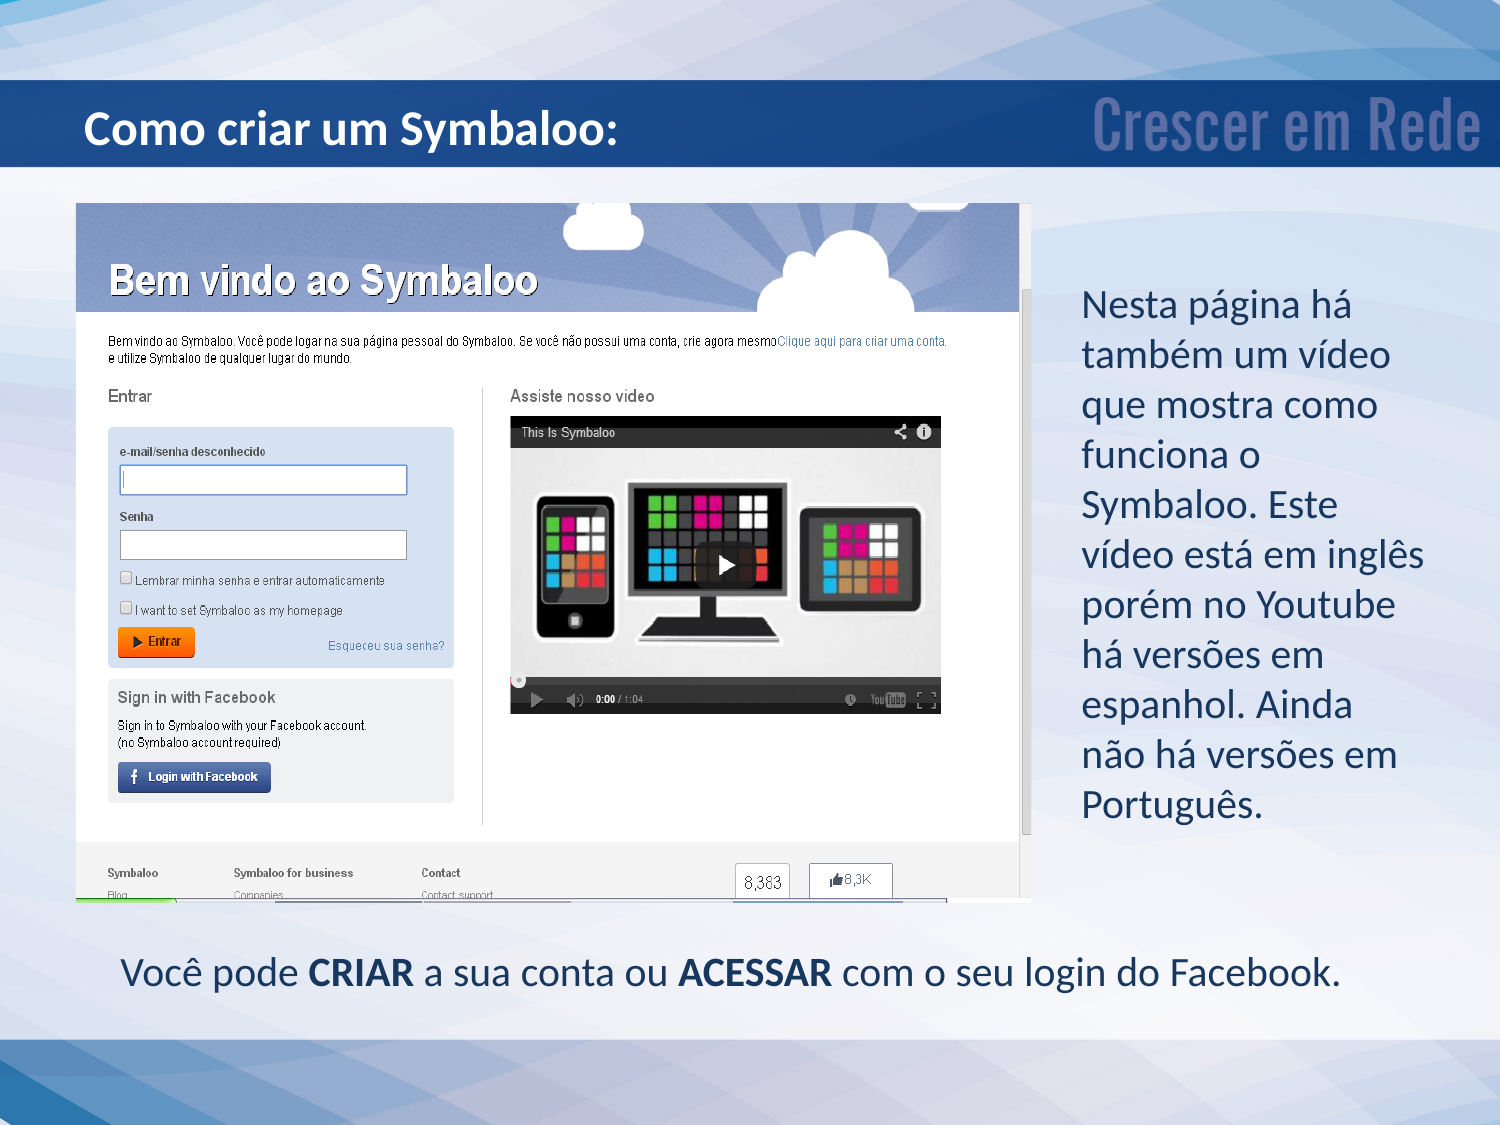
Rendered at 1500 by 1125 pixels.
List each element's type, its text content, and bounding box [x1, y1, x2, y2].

text_box Você pode CRIAR a sua conta ou ACESSAR com o seu login do Facebook. [105, 937, 1395, 1003]
picture [0, 0, 1500, 1125]
text_box Nesta página há também um vídeo que mostra como funciona o Symbaloo. Este vídeo está em inglês porém no Youtube há versões em espanhol. Ainda não há versões em Português. [1066, 269, 1442, 835]
text_box Como criar um Symbaloo: [70, 88, 1430, 163]
